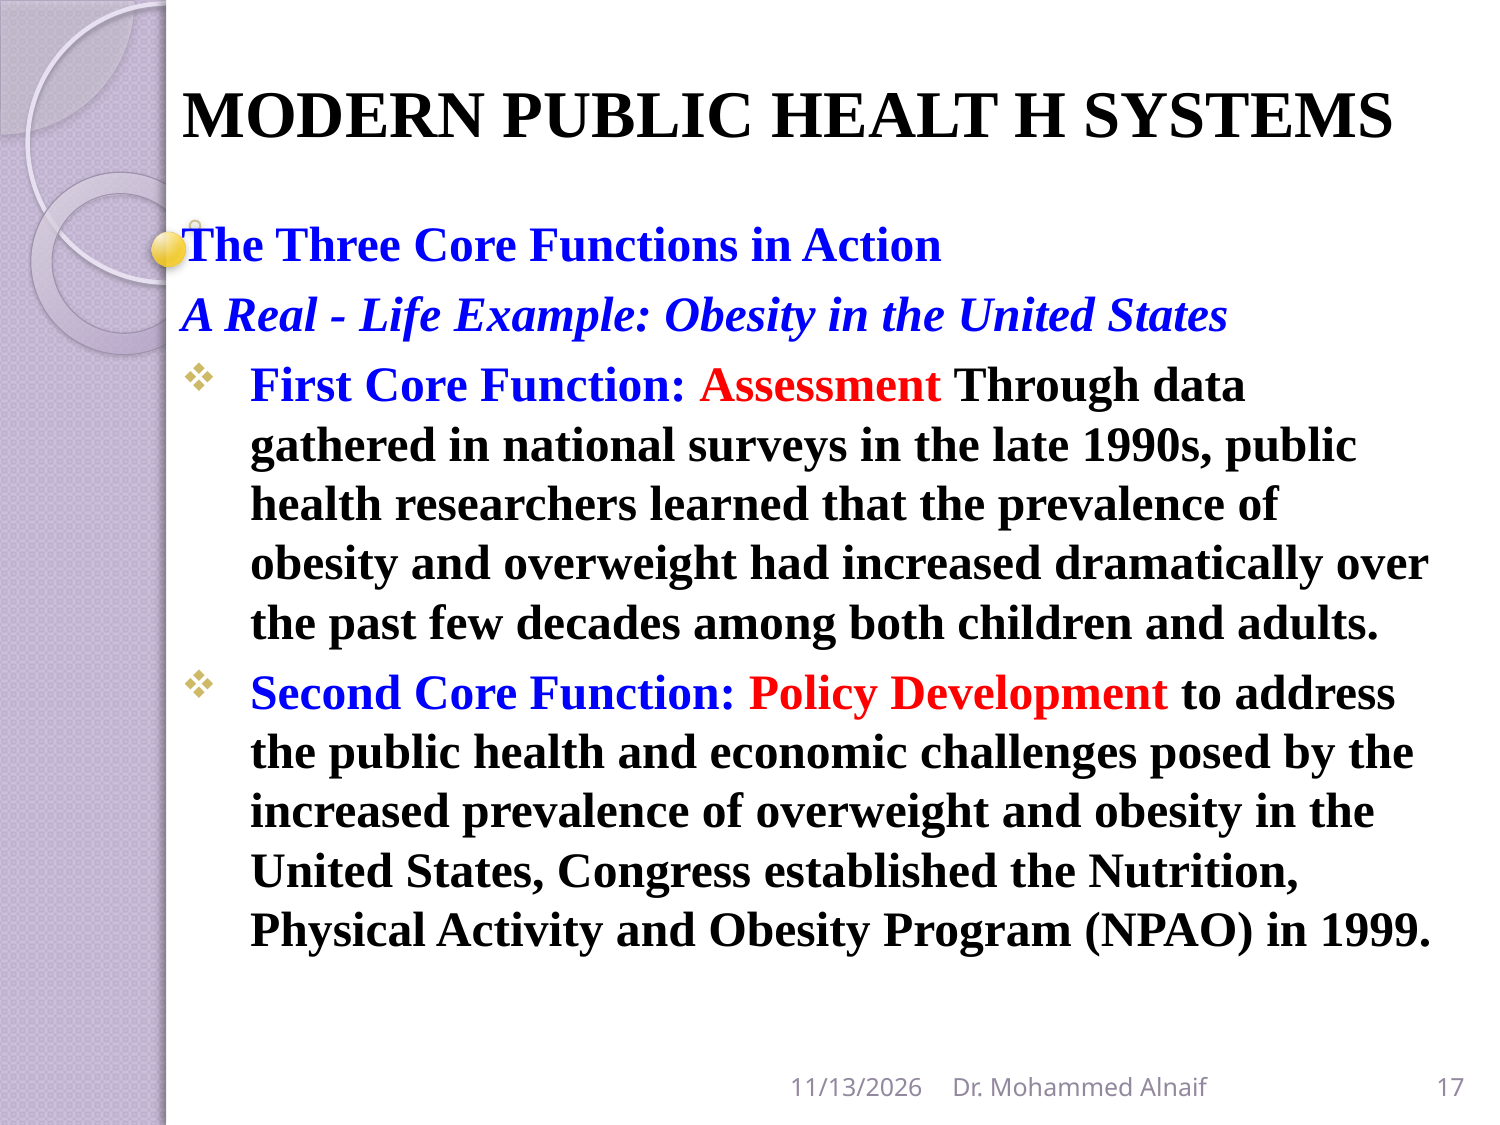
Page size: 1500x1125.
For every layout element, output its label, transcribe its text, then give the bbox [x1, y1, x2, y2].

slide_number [587, 1034, 937, 1113]
footer Dr. Mohammed Alnaif [937, 1034, 1413, 1113]
title MODERN PUBLIC HEALT H SYSTEMS [137, 62, 1413, 159]
slide_number 17 [1413, 1034, 1488, 1113]
subtitle The Three Core Functions in Action A Real - Life Example: Obesity in the United States First Core Function: Assessment Through data gathered in national surveys in the late 1990s, public health researchers learned that the prevalence of obesity and overweight had increased dramatically over the past few decades among both children and adults. Second Core Function: Policy Development to address the public health and economic challenges posed by the increased prevalence of overweight and obesity in the United States, Congress established the Nutrition, Physical Activity and Obesity Program (NPAO) in 1999. [162, 212, 1450, 1013]
